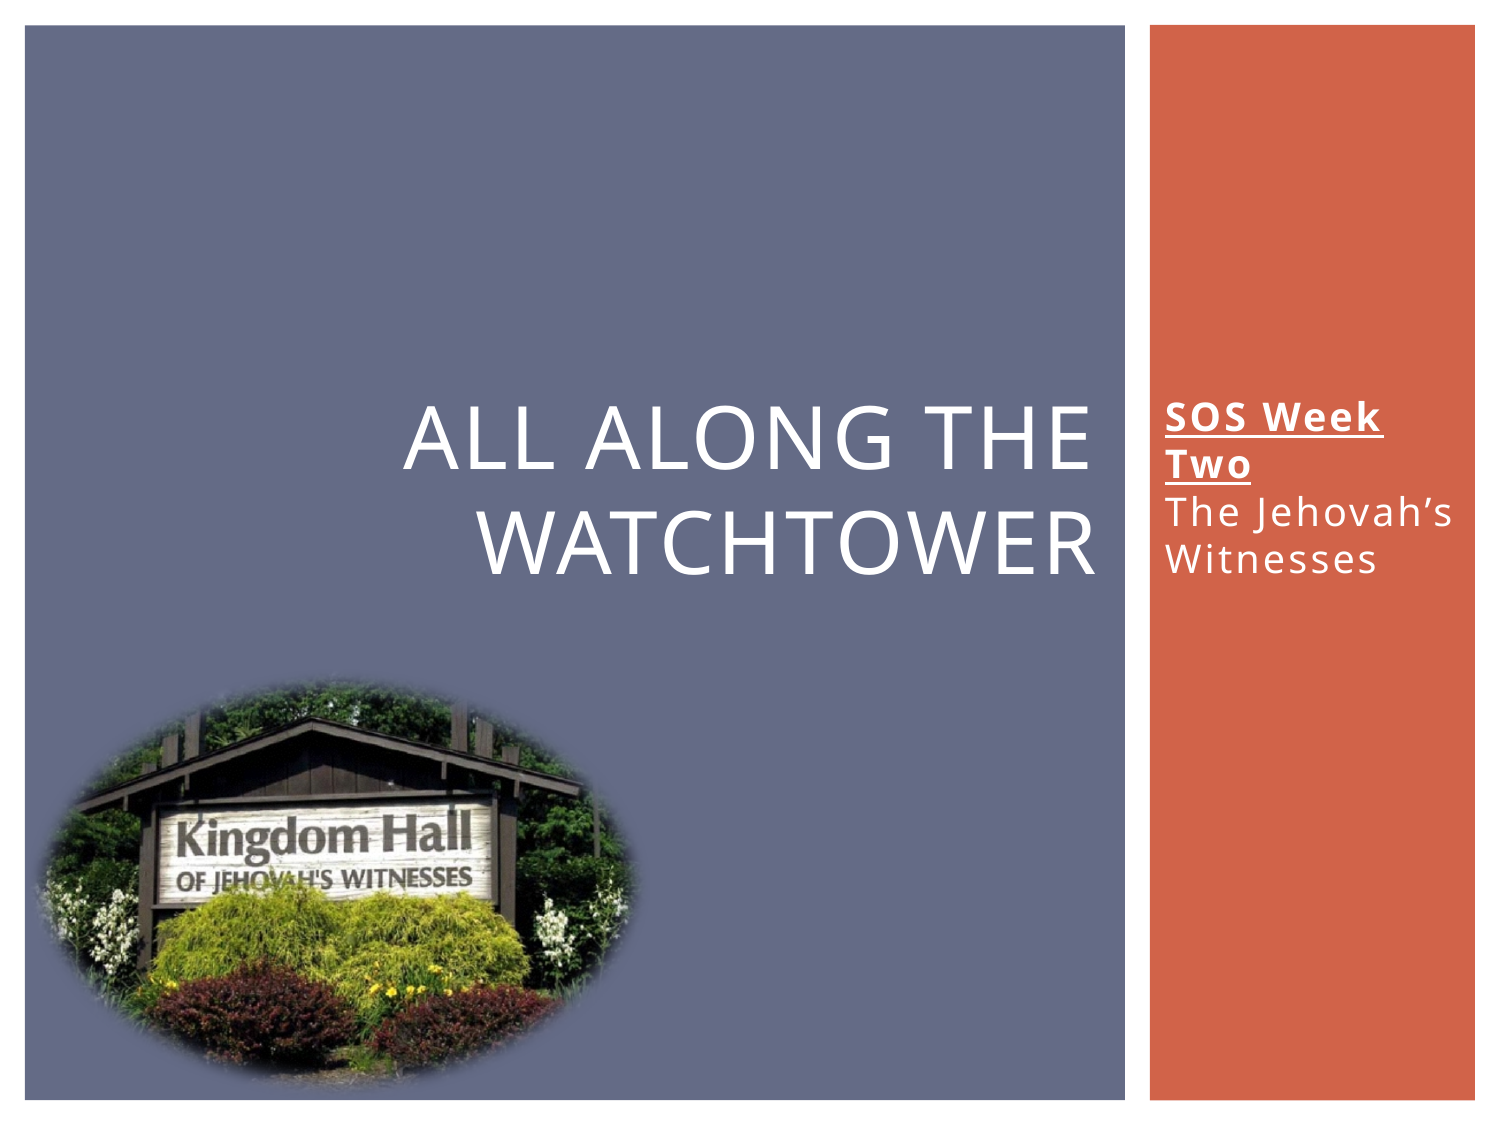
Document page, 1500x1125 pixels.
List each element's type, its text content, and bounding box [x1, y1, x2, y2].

title All along the watchtower [75, 336, 1113, 637]
subtitle SOS Week Two The Jehovah’s Witnesses [1149, 336, 1475, 637]
picture [25, 668, 651, 1101]
